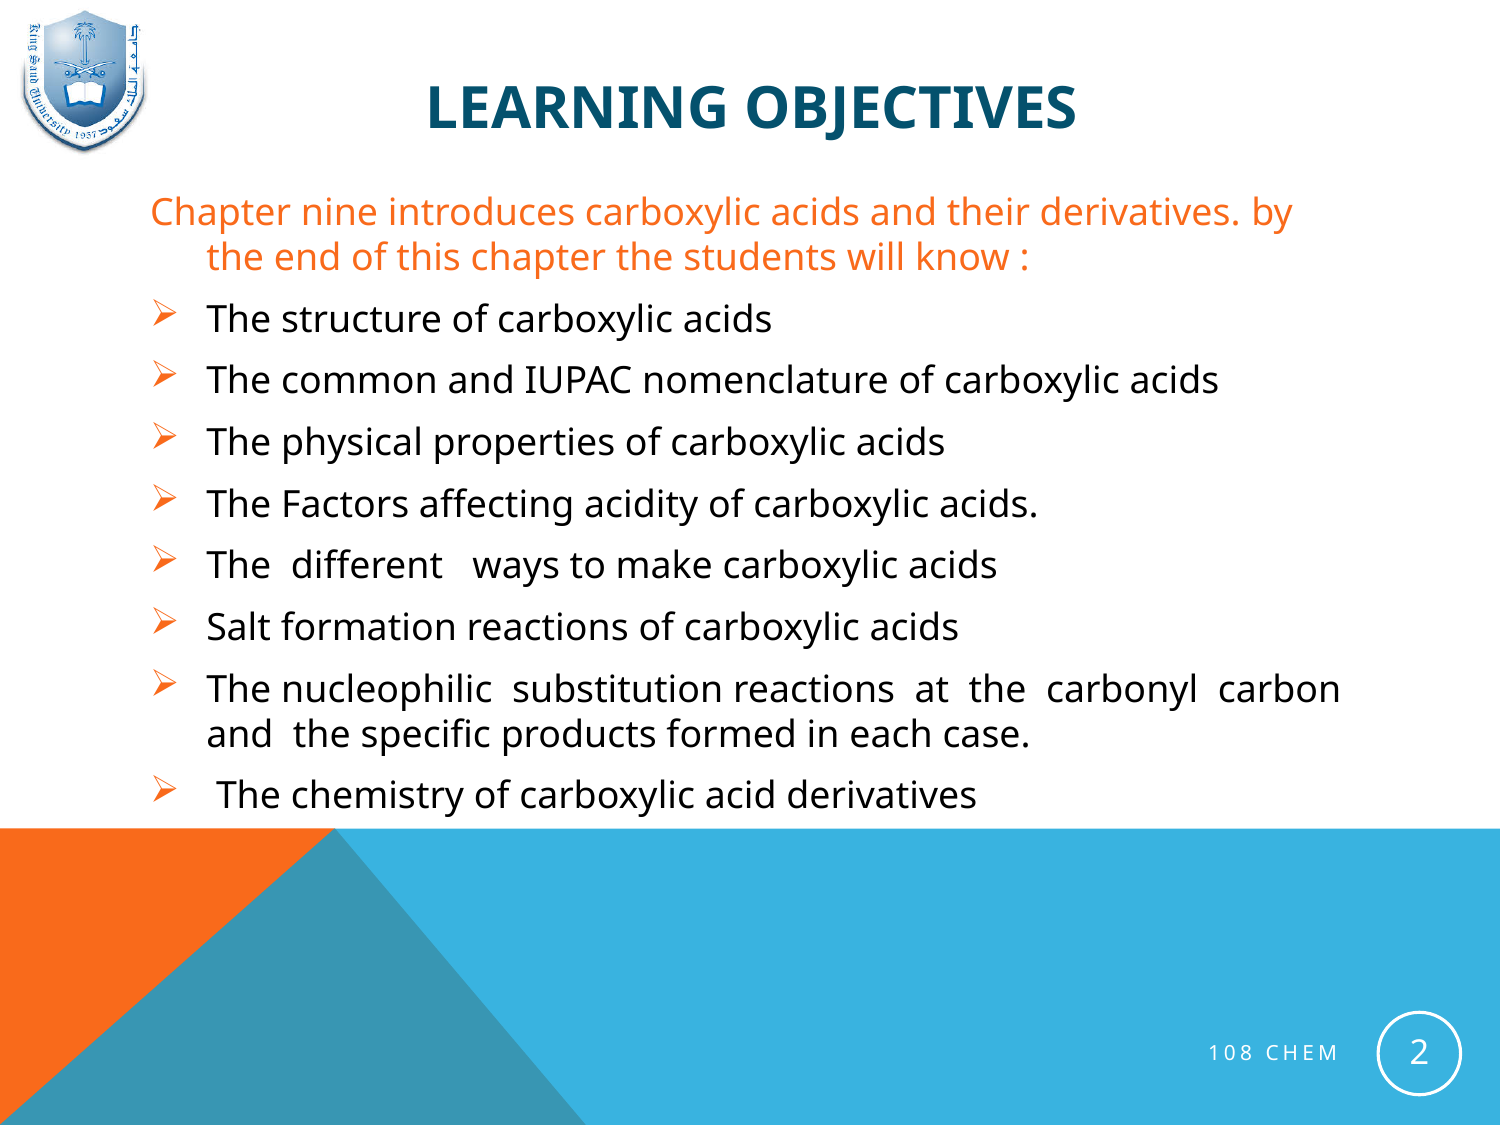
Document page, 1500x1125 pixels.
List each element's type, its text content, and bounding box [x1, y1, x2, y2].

list Chapter nine introduces carboxylic acids and their derivatives. by the end of this chapter the students will know : The structure of carboxylic acids The common and IUPAC nomenclature of carboxylic acids The physical properties of carboxylic acids The Factors affecting acidity of carboxylic acids. The different ways to make carboxylic acids Salt formation reactions of carboxylic acids The nucleophilic substitution reactions at the carbonyl carbon and the specific products formed in each case. The chemistry of carboxylic acid derivatives [135, 180, 1369, 925]
slide_number 2 [1376, 1010, 1463, 1097]
footer 108 Chem [577, 1031, 1352, 1076]
title Learning Objectives [166, 60, 1369, 150]
picture [4, 1, 163, 160]
